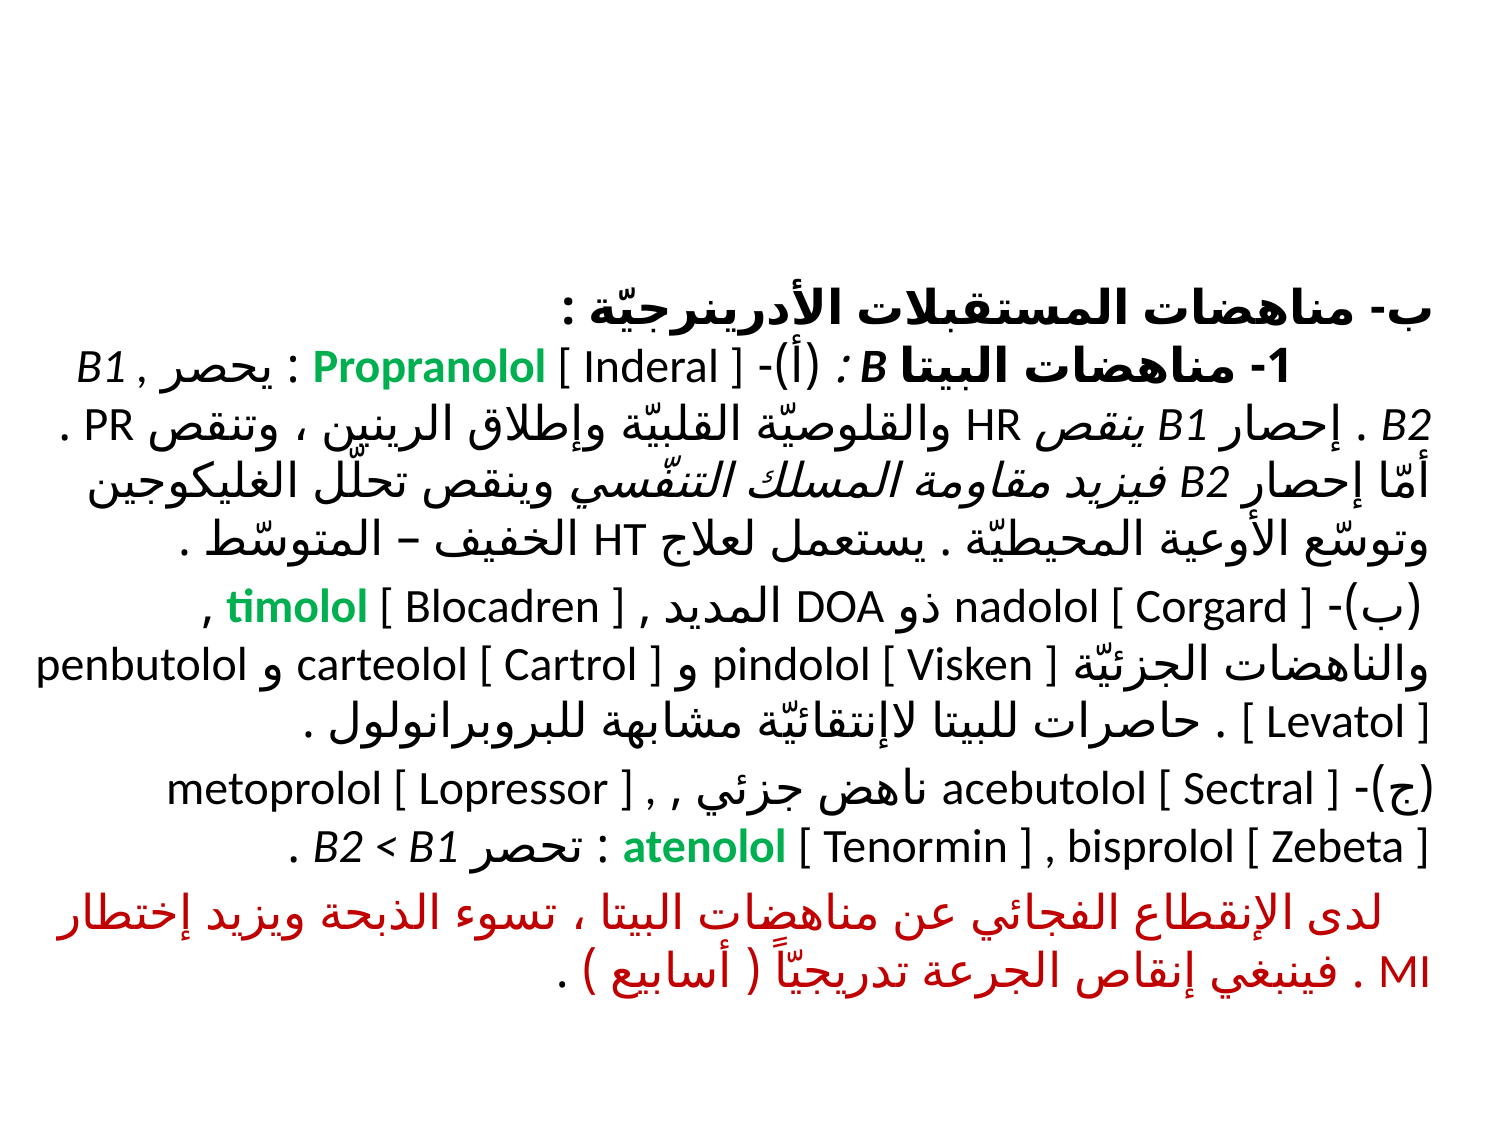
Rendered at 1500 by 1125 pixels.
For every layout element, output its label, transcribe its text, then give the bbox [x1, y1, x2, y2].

list ب- مناهضات المستقبلات الأدرينرجيّة : 1- مناهضات البيتا B : (أ)- Propranolol [ Inderal ] : يحصر B1 , B2 . إحصار B1 ينقص HR والقلوصيّة القلبيّة وإطلاق الرينين ، وتنقص PR . أمّا إحصار B2 فيزيد مقاومة المسلك التنفّسي وينقص تحلّل الغليكوجين وتوسّع الأوعية المحيطيّة . يستعمل لعلاج HT الخفيف – المتوسّط . (ب)- nadolol [ Corgard ] ذو DOA المديد , timolol [ Blocadren ] , والناهضات الجزئيّة pindolol [ Visken ] و carteolol [ Cartrol ] و penbutolol [ Levatol ] . حاصرات للبيتا لاإنتقائيّة مشابهة للبروبرانولول . (ج)- acebutolol [ Sectral ] ناهض جزئي , metoprolol [ Lopressor ] , atenolol [ Tenormin ] , bisprolol [ Zebeta ] : تحصر B2 < B1 . لدى الإنقطاع الفجائي عن مناهضات البيتا ، تسوء الذبحة ويزيد إختطار MI . فينبغي إنقاص الجرعة تدريجيّاً ( أسابيع ) . [0, 269, 1500, 1012]
